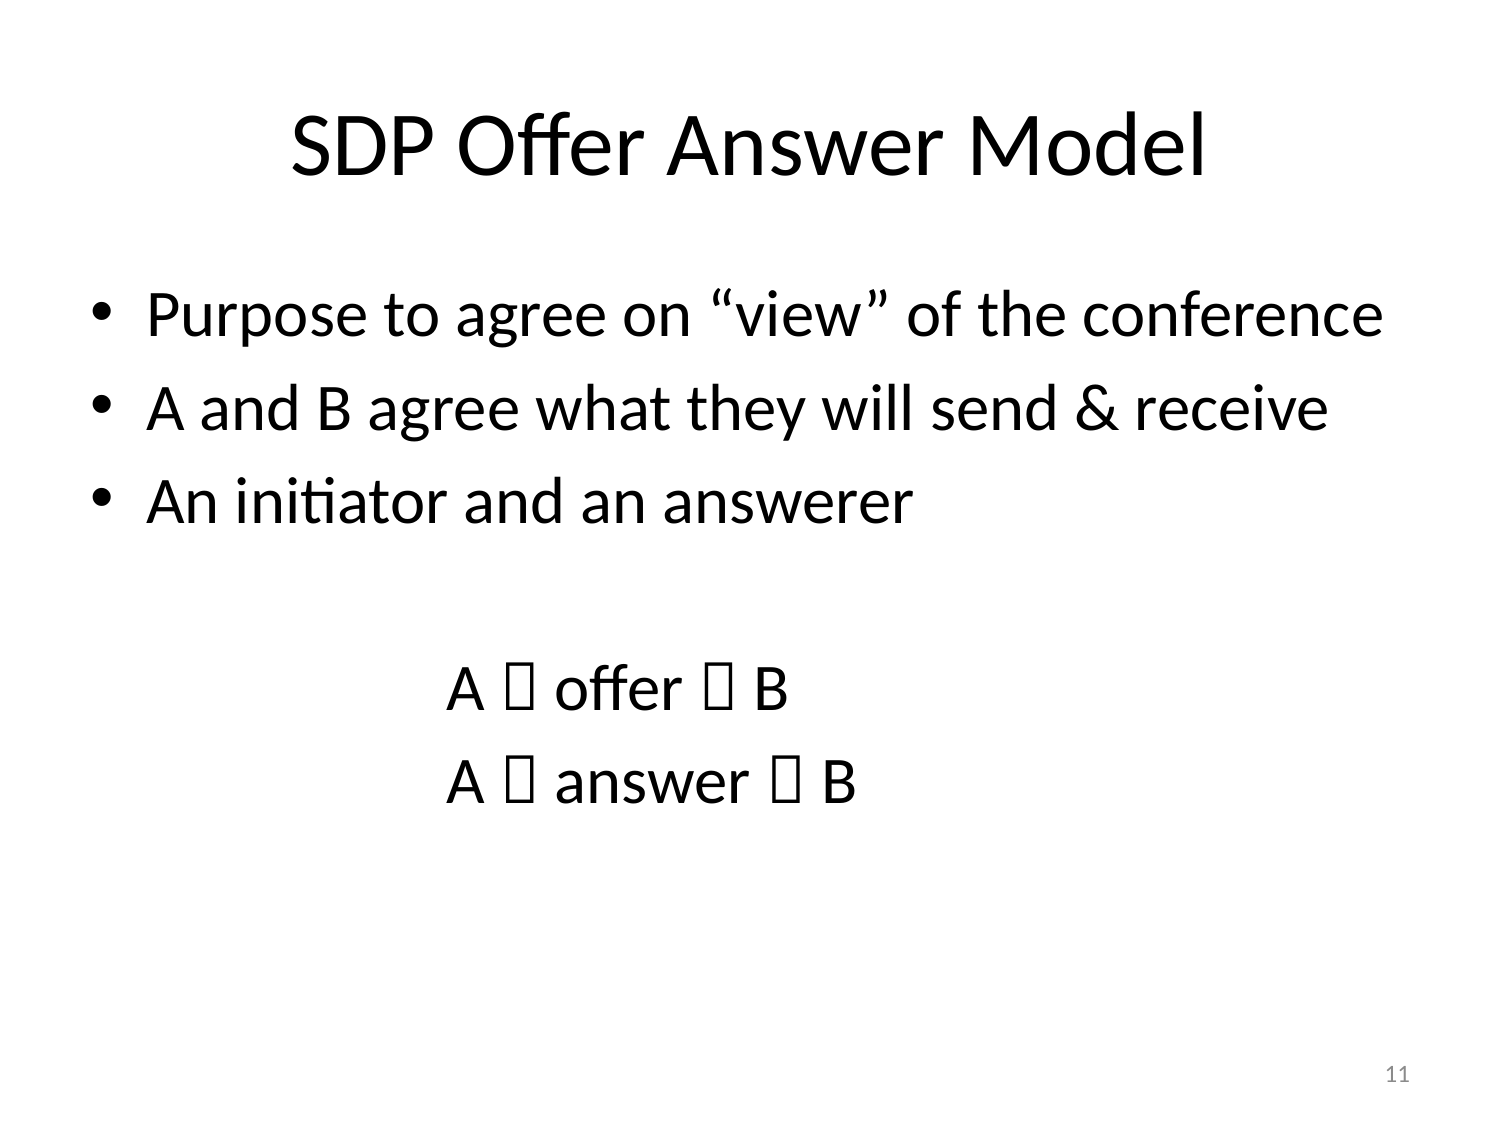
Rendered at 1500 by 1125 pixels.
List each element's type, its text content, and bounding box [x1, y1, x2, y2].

list Purpose to agree on “view” of the conference A and B agree what they will send & receive An initiator and an answerer A  offer  B A  answer  B [75, 262, 1425, 1005]
title SDP Offer Answer Model [75, 45, 1425, 233]
slide_number 11 [1074, 1042, 1425, 1103]
